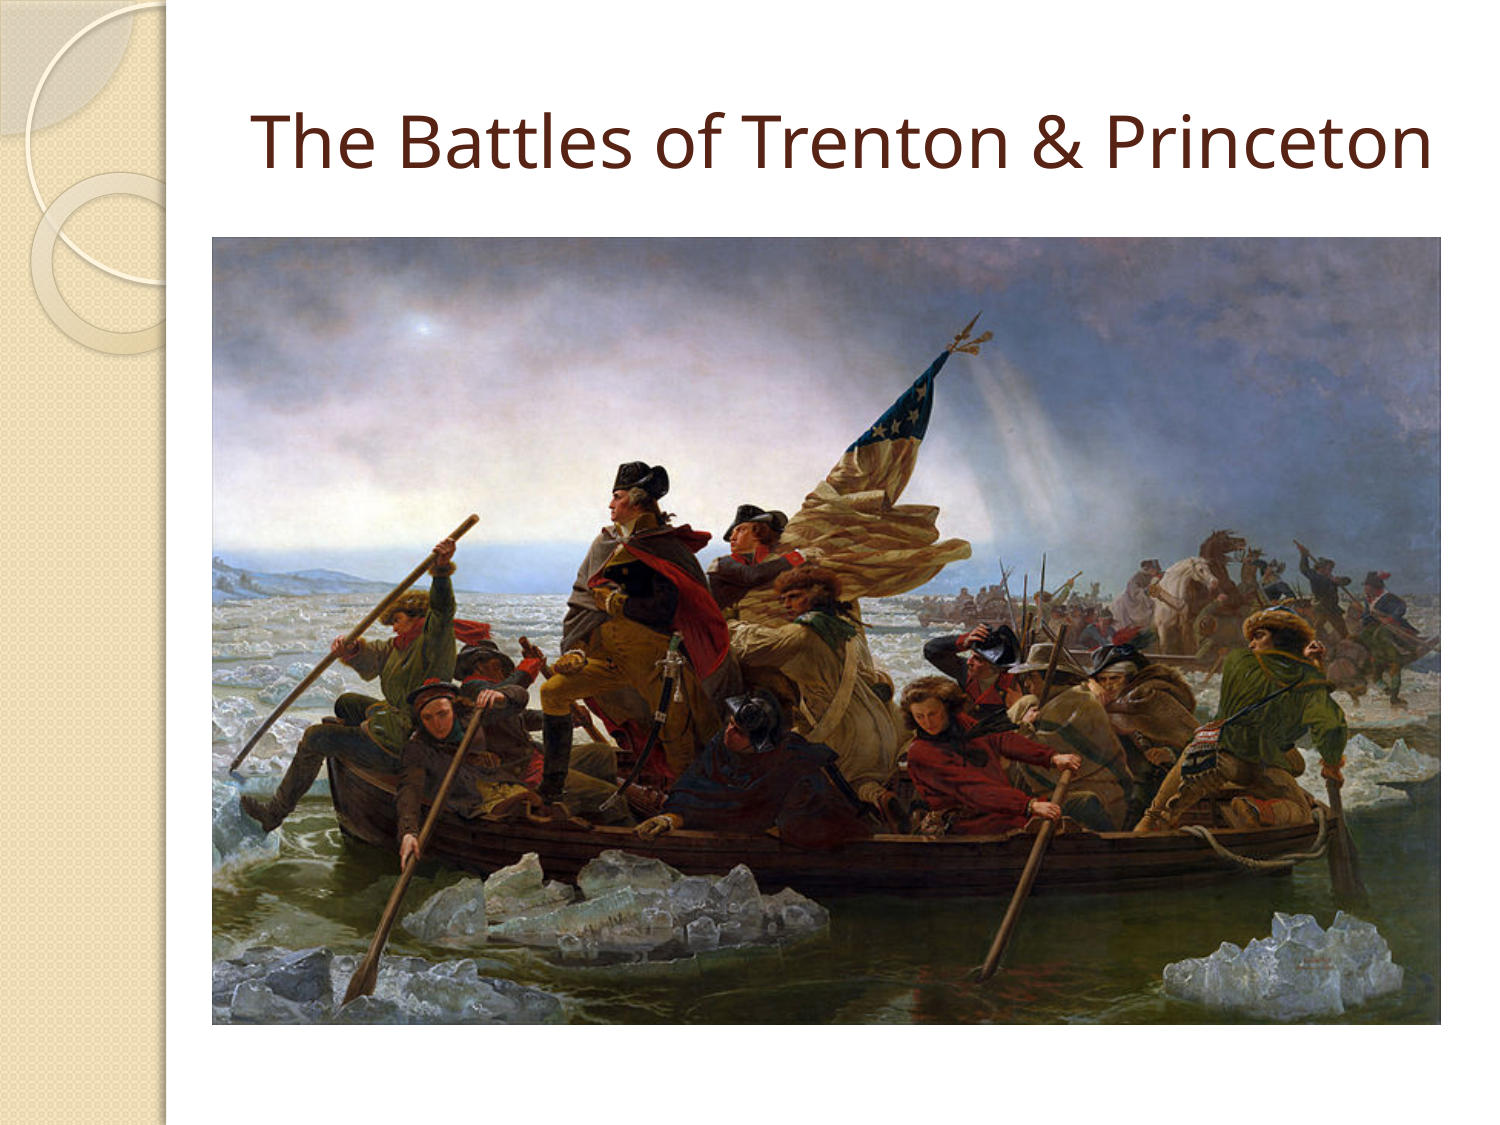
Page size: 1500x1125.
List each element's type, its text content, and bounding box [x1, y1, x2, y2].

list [212, 237, 1441, 1026]
title The Battles of Trenton & Princeton [235, 45, 1466, 233]
